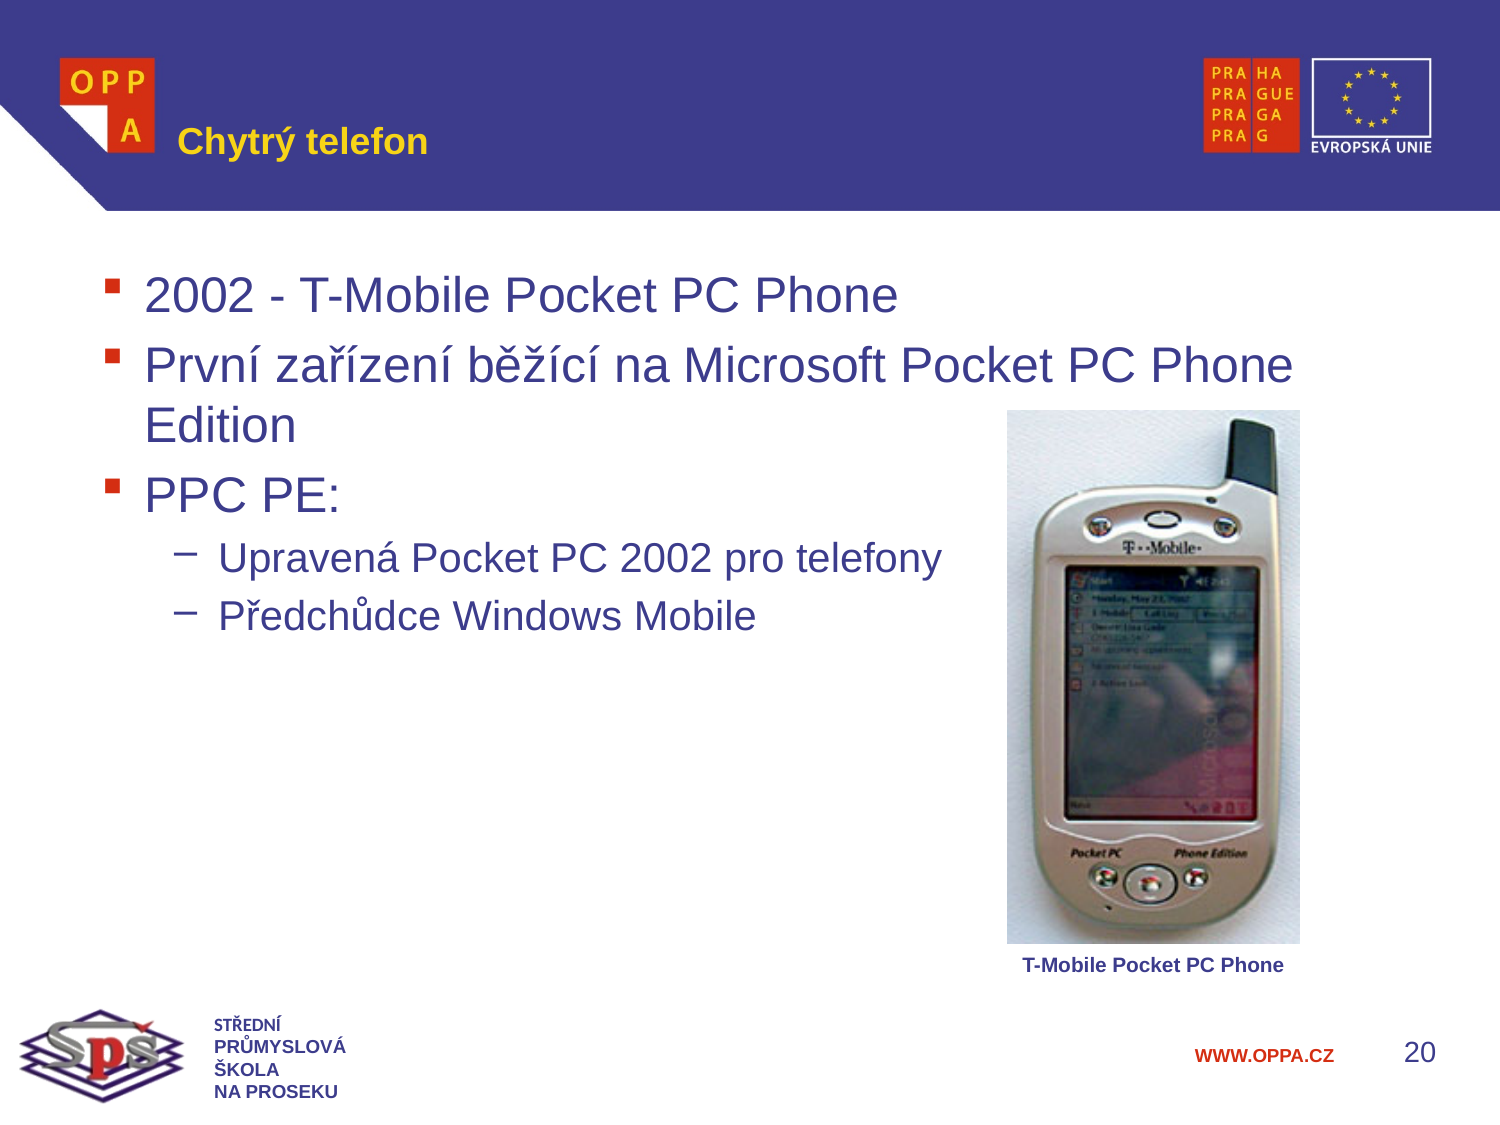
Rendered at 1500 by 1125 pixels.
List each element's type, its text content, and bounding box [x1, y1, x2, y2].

slide_number 20 [1339, 1015, 1437, 1069]
title Chytrý telefon [177, 38, 1137, 162]
text_box T-Mobile Pocket PC Phone [1007, 951, 1300, 984]
picture [19, 1001, 186, 1107]
text_box STŘEDNÍ PRŮMYSLOVÁ ŠKOLA NA PROSEKU [199, 1004, 509, 1110]
list 2002 - T-Mobile Pocket PC Phone První zařízení běžící na Microsoft Pocket PC Phone Edition PPC PE: Upravená Pocket PC 2002 pro telefony Předchůdce Windows Mobile [101, 262, 1437, 1005]
picture [0, 0, 1500, 211]
picture [1007, 410, 1300, 944]
